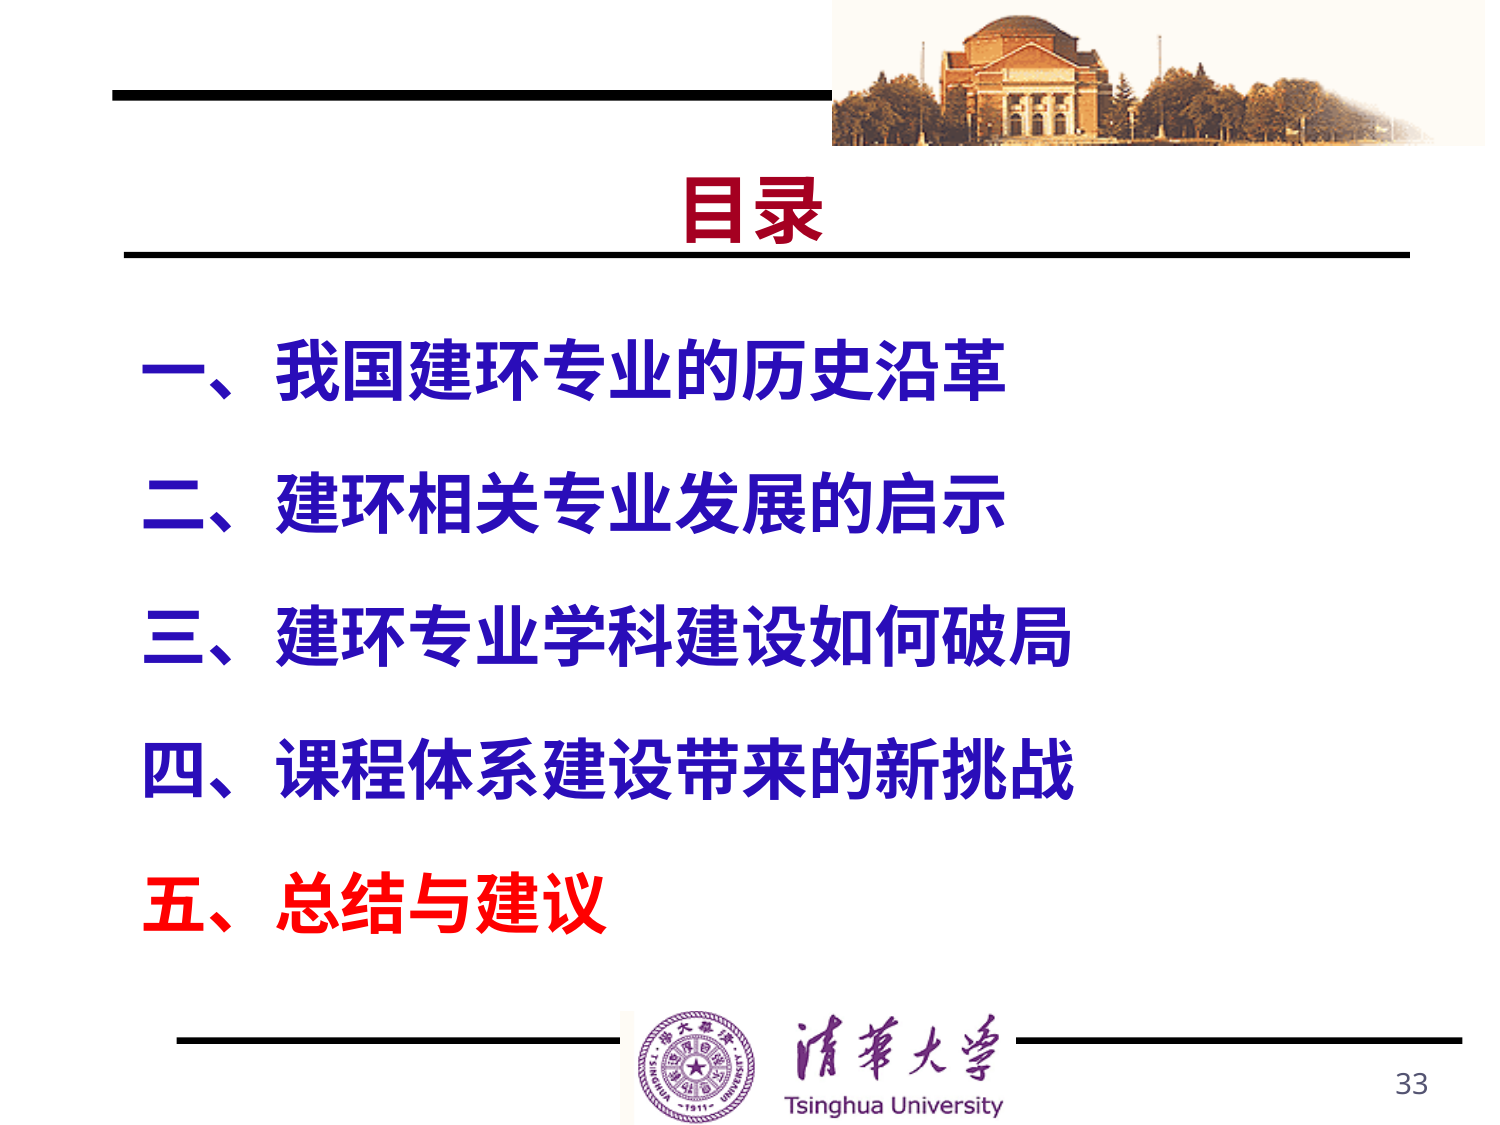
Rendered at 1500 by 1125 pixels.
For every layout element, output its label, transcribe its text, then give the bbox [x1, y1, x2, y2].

picture [832, 0, 1485, 146]
picture [620, 1024, 1016, 1125]
list 一、我国建环专业的历史沿革 二、建环相关专业发展的启示 三、建环专业学科建设如何破局 四、课程体系建设带来的新挑战 五、总结与建议 [125, 280, 1491, 1024]
title 目录 [76, 169, 1428, 245]
